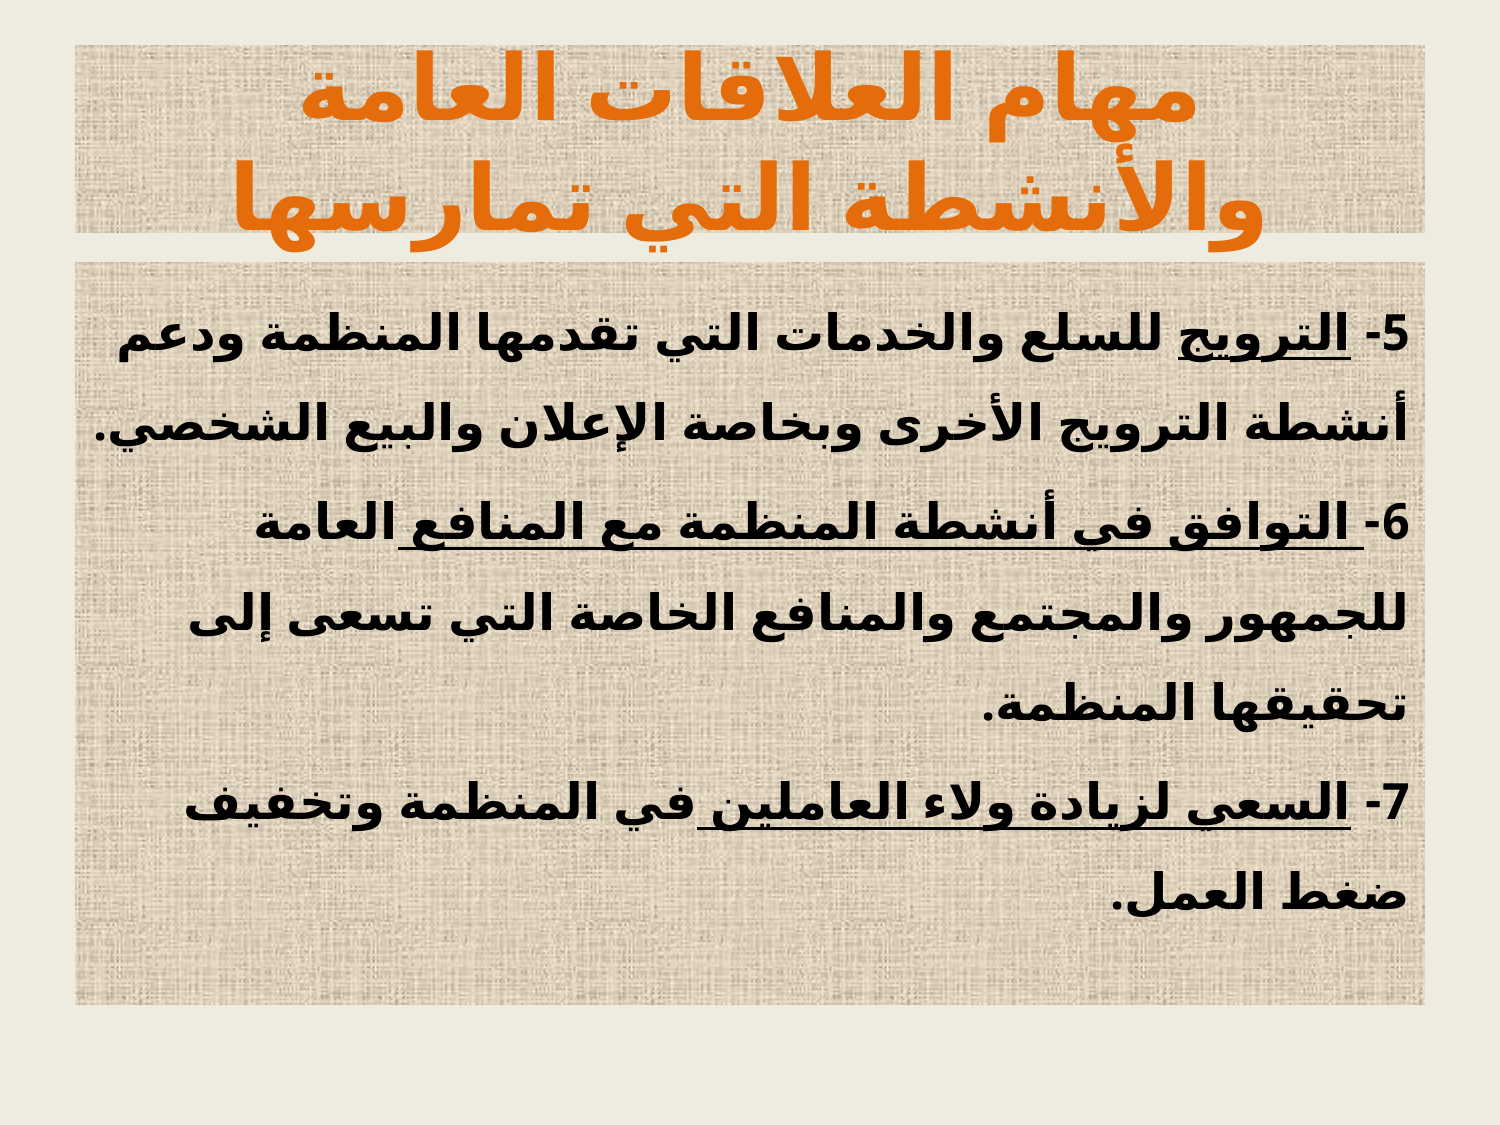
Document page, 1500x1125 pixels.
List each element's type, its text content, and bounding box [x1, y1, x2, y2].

list 5- الترويج للسلع والخدمات التي تقدمها المنظمة ودعم أنشطة الترويج الأخرى وبخاصة الإعلان والبيع الشخصي. 6- التوافق في أنشطة المنظمة مع المنافع العامة للجمهور والمجتمع والمنافع الخاصة التي تسعى إلى تحقيقها المنظمة. 7- السعي لزيادة ولاء العاملين في المنظمة وتخفيف ضغط العمل. [75, 262, 1425, 1005]
title مهام العلاقات العامة والأنشطة التي تمارسها [75, 45, 1425, 233]
